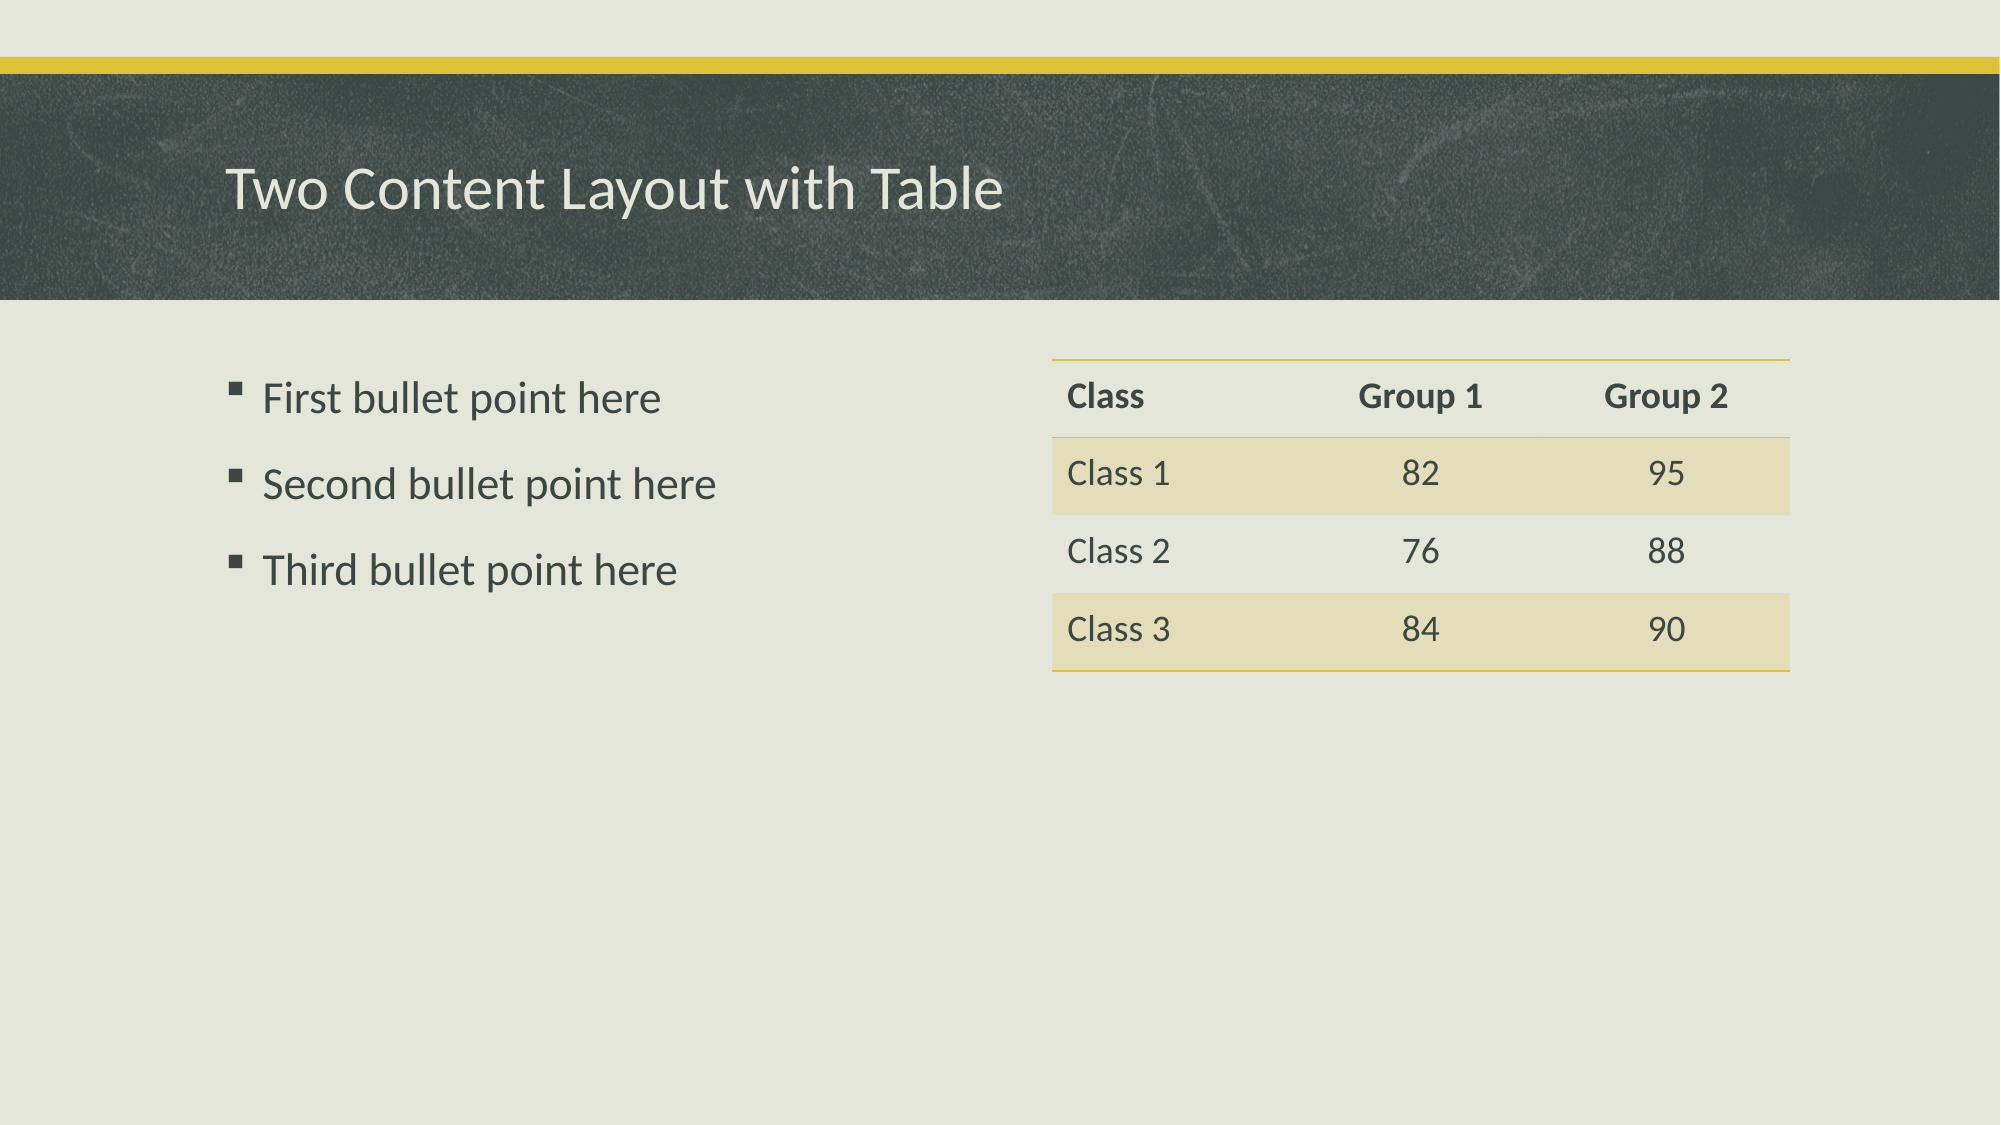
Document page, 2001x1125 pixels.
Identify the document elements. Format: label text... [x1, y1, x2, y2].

table_cell Class 2 [1052, 515, 1298, 593]
title Two Content Layout with Table [210, 76, 1790, 300]
table_header Group 1 [1298, 361, 1544, 437]
table_header Class [1052, 361, 1298, 437]
list First bullet point here Second bullet point here Third bullet point here [210, 360, 947, 1014]
picture [0, 74, 2000, 300]
table_cell 82 [1298, 438, 1544, 515]
table_cell 84 [1298, 593, 1544, 670]
table_cell 88 [1544, 515, 1790, 593]
table_header Group 2 [1544, 361, 1790, 437]
table_cell 76 [1298, 515, 1544, 593]
table_cell 90 [1544, 593, 1790, 670]
table_cell Class 1 [1052, 438, 1298, 515]
table_cell Class 3 [1052, 593, 1298, 670]
table_cell 95 [1544, 438, 1790, 515]
